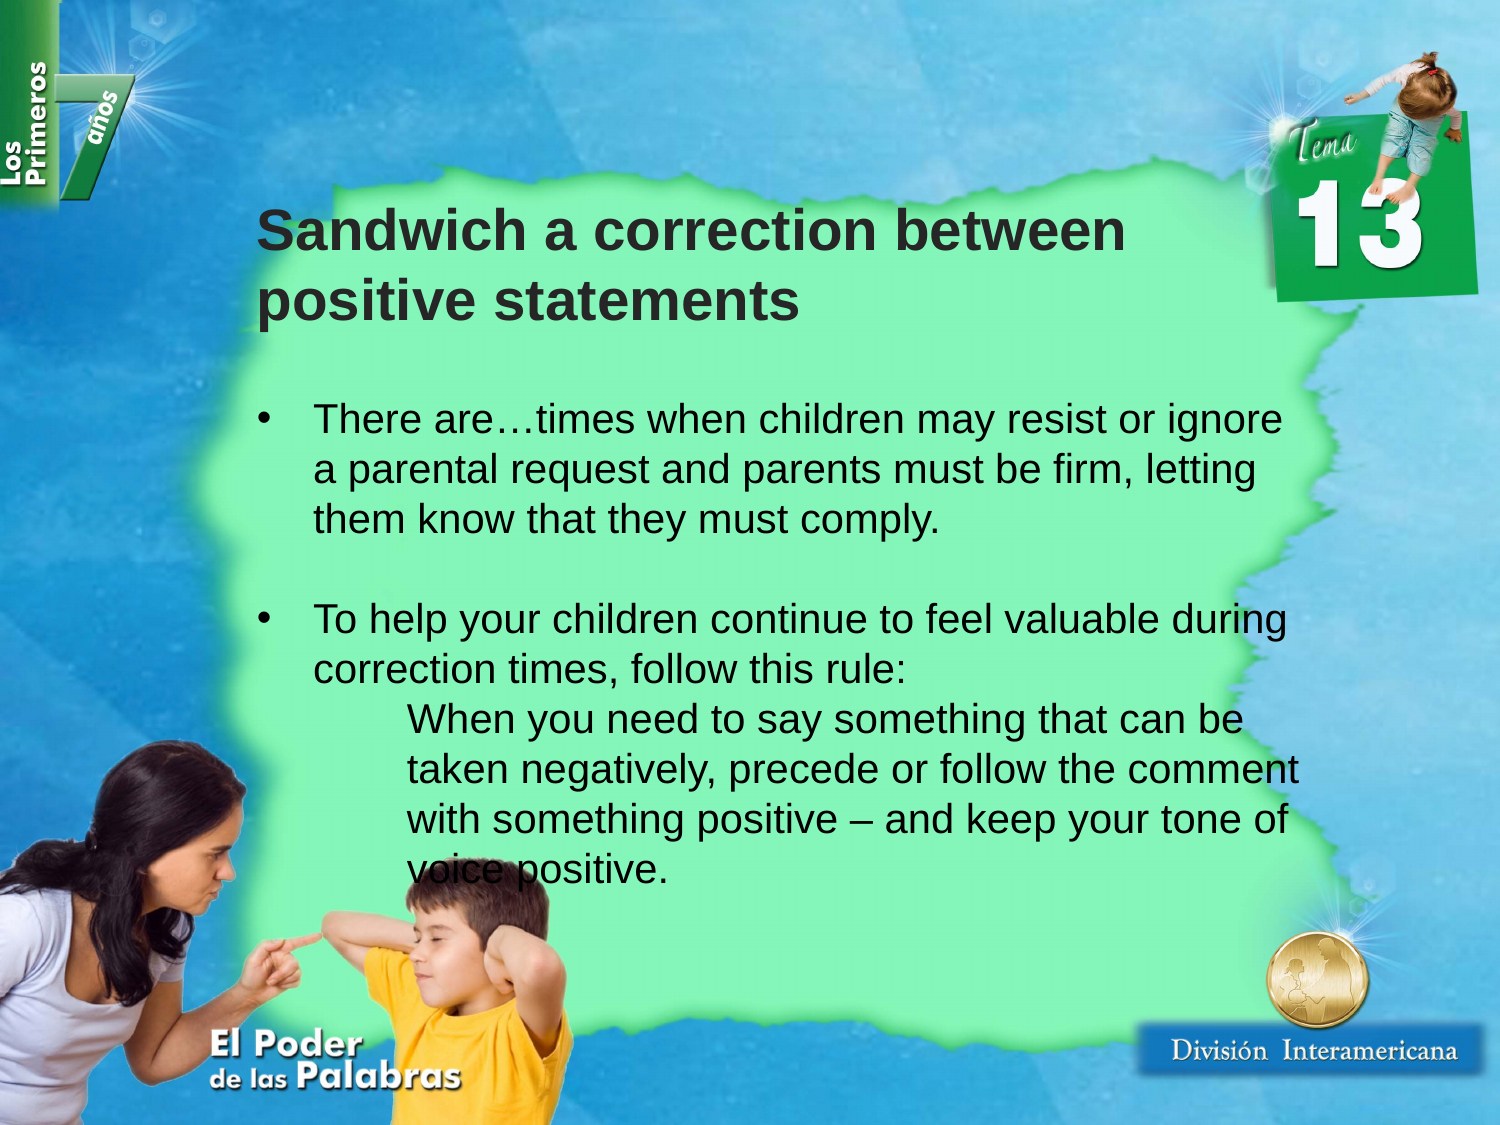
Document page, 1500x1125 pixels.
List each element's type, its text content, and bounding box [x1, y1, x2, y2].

picture [0, 0, 1500, 1125]
text_box Sandwich a correction between positive statements There are…times when children may resist or ignore a parental request and parents must be firm, letting them know that they must comply. To help your children continue to feel valuable during correction times, follow this rule: When you need to say something that can be taken negatively, precede or follow the comment with something positive – and keep your tone of voice positive. [242, 184, 1329, 960]
